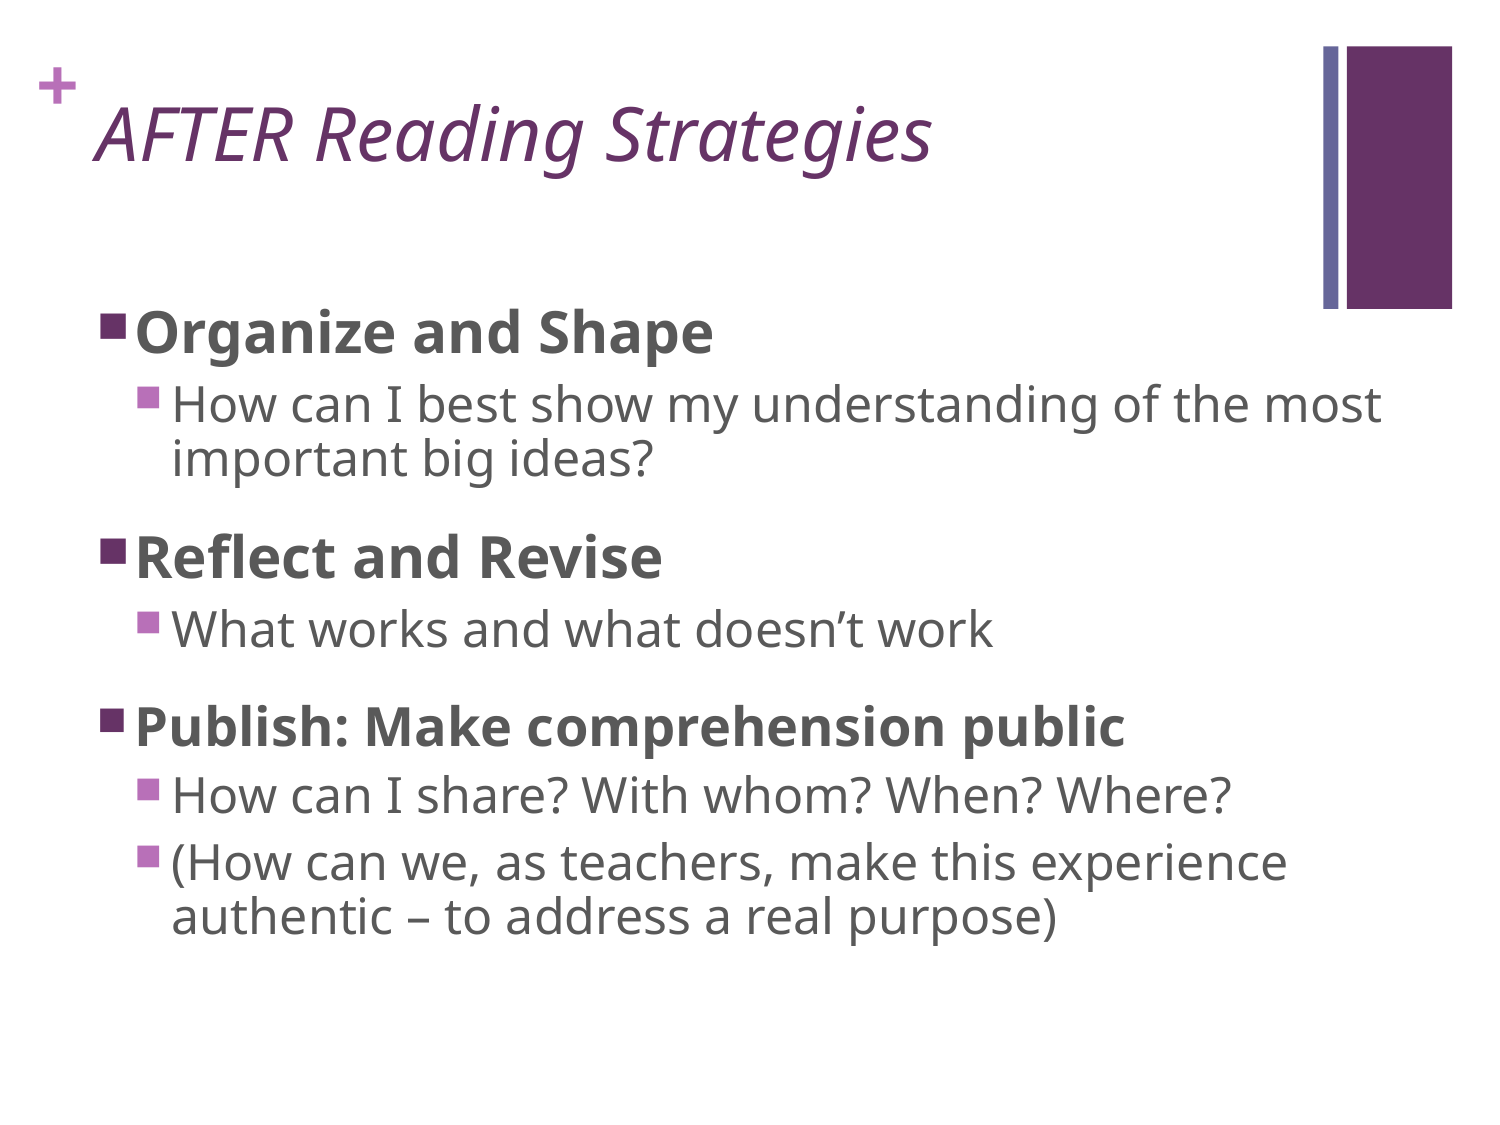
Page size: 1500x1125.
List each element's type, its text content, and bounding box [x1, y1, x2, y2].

list Organize and Shape How can I best show my understanding of the most important big ideas? Reflect and Revise What works and what doesn’t work Publish: Make comprehension public How can I share? With whom? When? Where? (How can we, as teachers, make this experience authentic – to address a real purpose) [81, 296, 1406, 1125]
title AFTER Reading Strategies [81, 79, 1322, 263]
